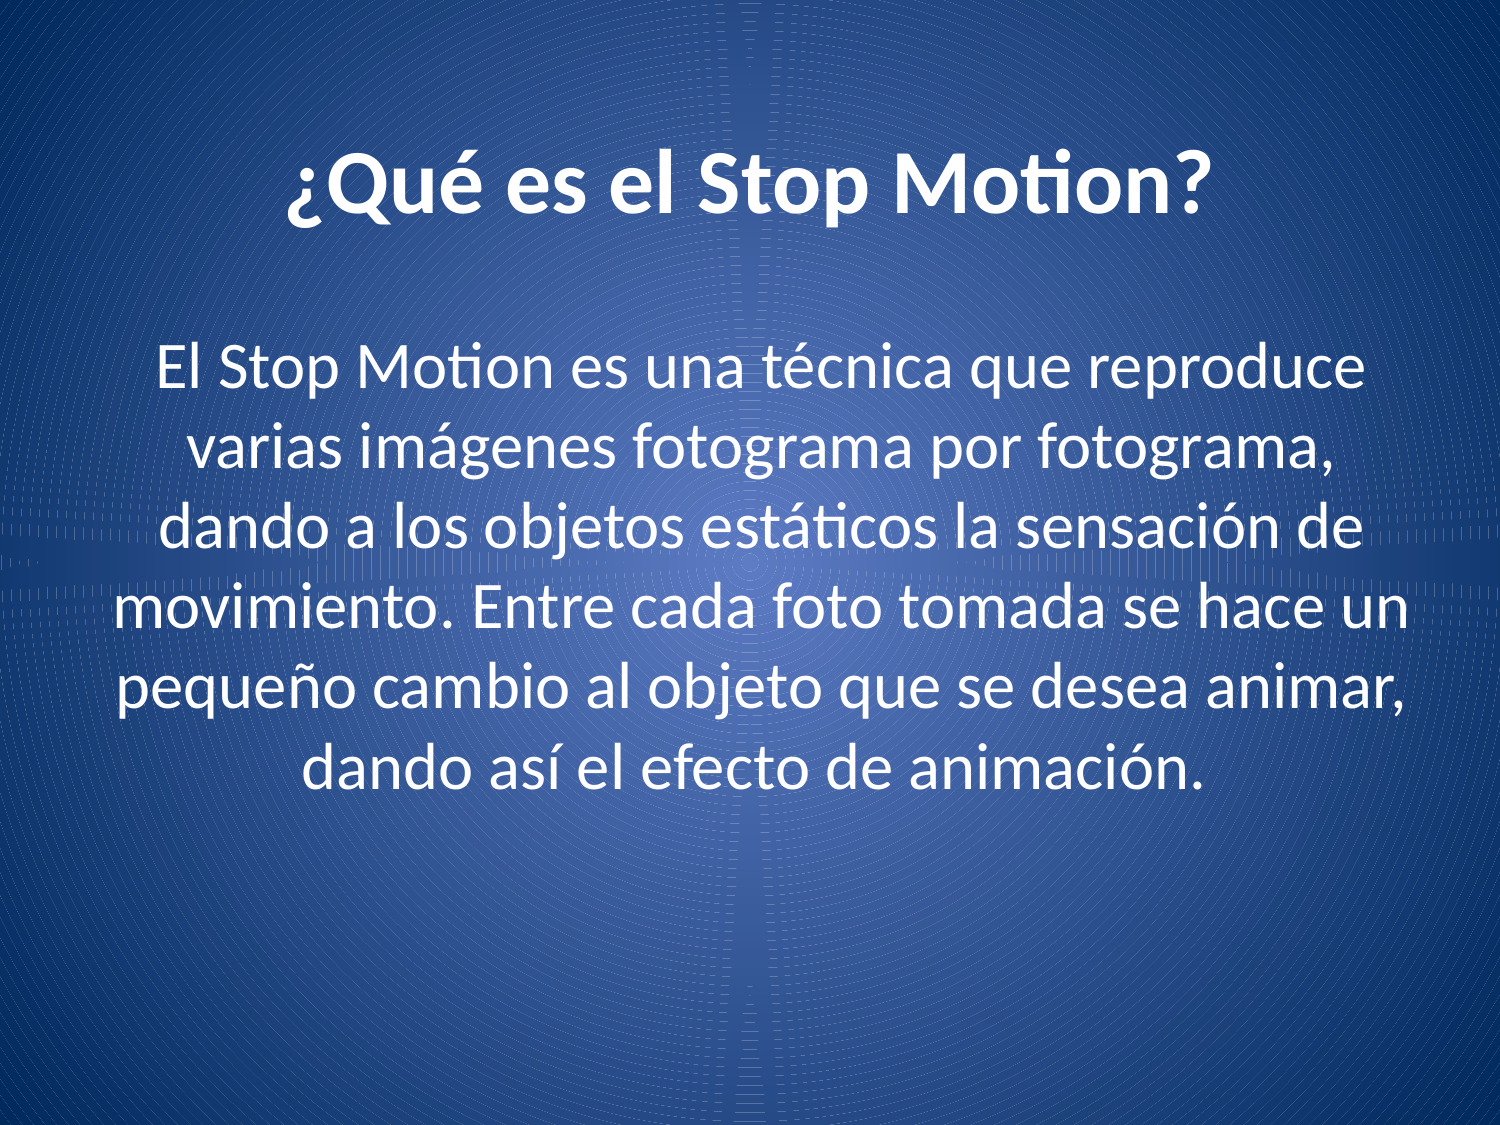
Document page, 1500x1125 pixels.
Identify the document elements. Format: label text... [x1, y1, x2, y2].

title ¿Qué es el Stop Motion? [112, 101, 1388, 314]
subtitle El Stop Motion es una técnica que reproduce varias imágenes fotograma por fotograma, dando a los objetos estáticos la sensación de movimiento. Entre cada foto tomada se hace un pequeño cambio al objeto que se desea animar, dando así el efecto de animación. [88, 314, 1436, 1035]
